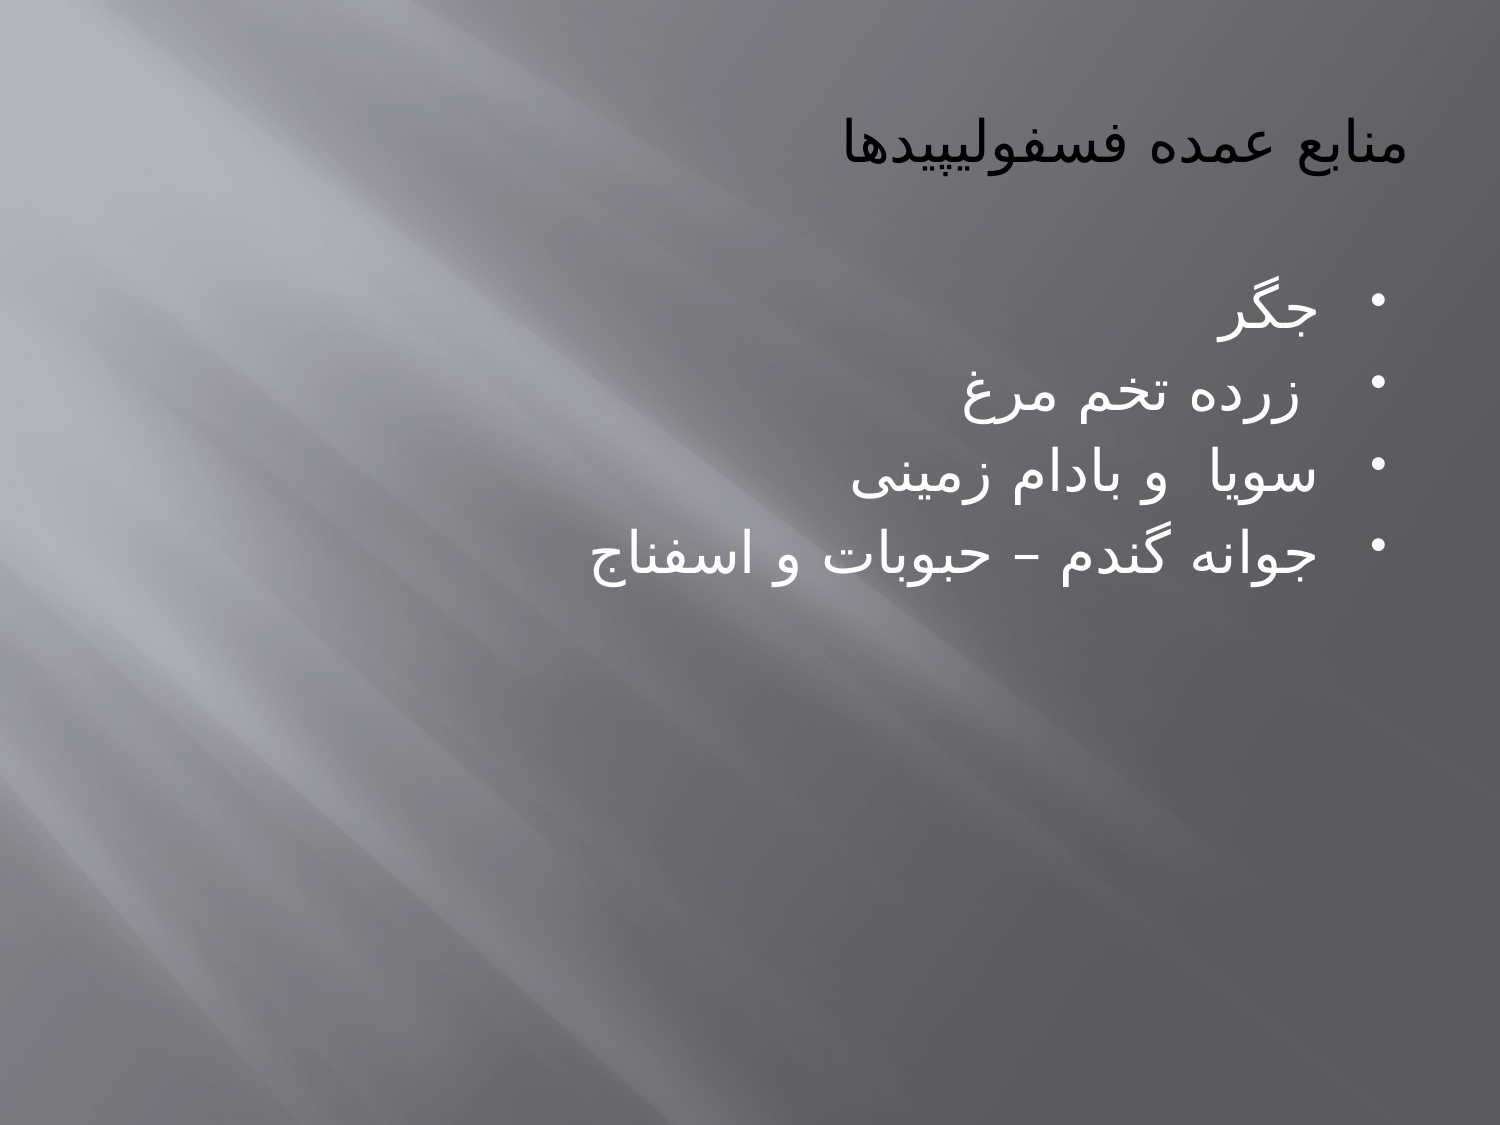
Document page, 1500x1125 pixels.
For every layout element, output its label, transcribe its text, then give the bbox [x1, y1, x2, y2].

title منابع عمده فسفولیپیدها [75, 45, 1425, 233]
list جگر زرده تخم مرغ سویا و بادام زمینی جوانه گندم – حبوبات و اسفناج [75, 262, 1425, 1035]
